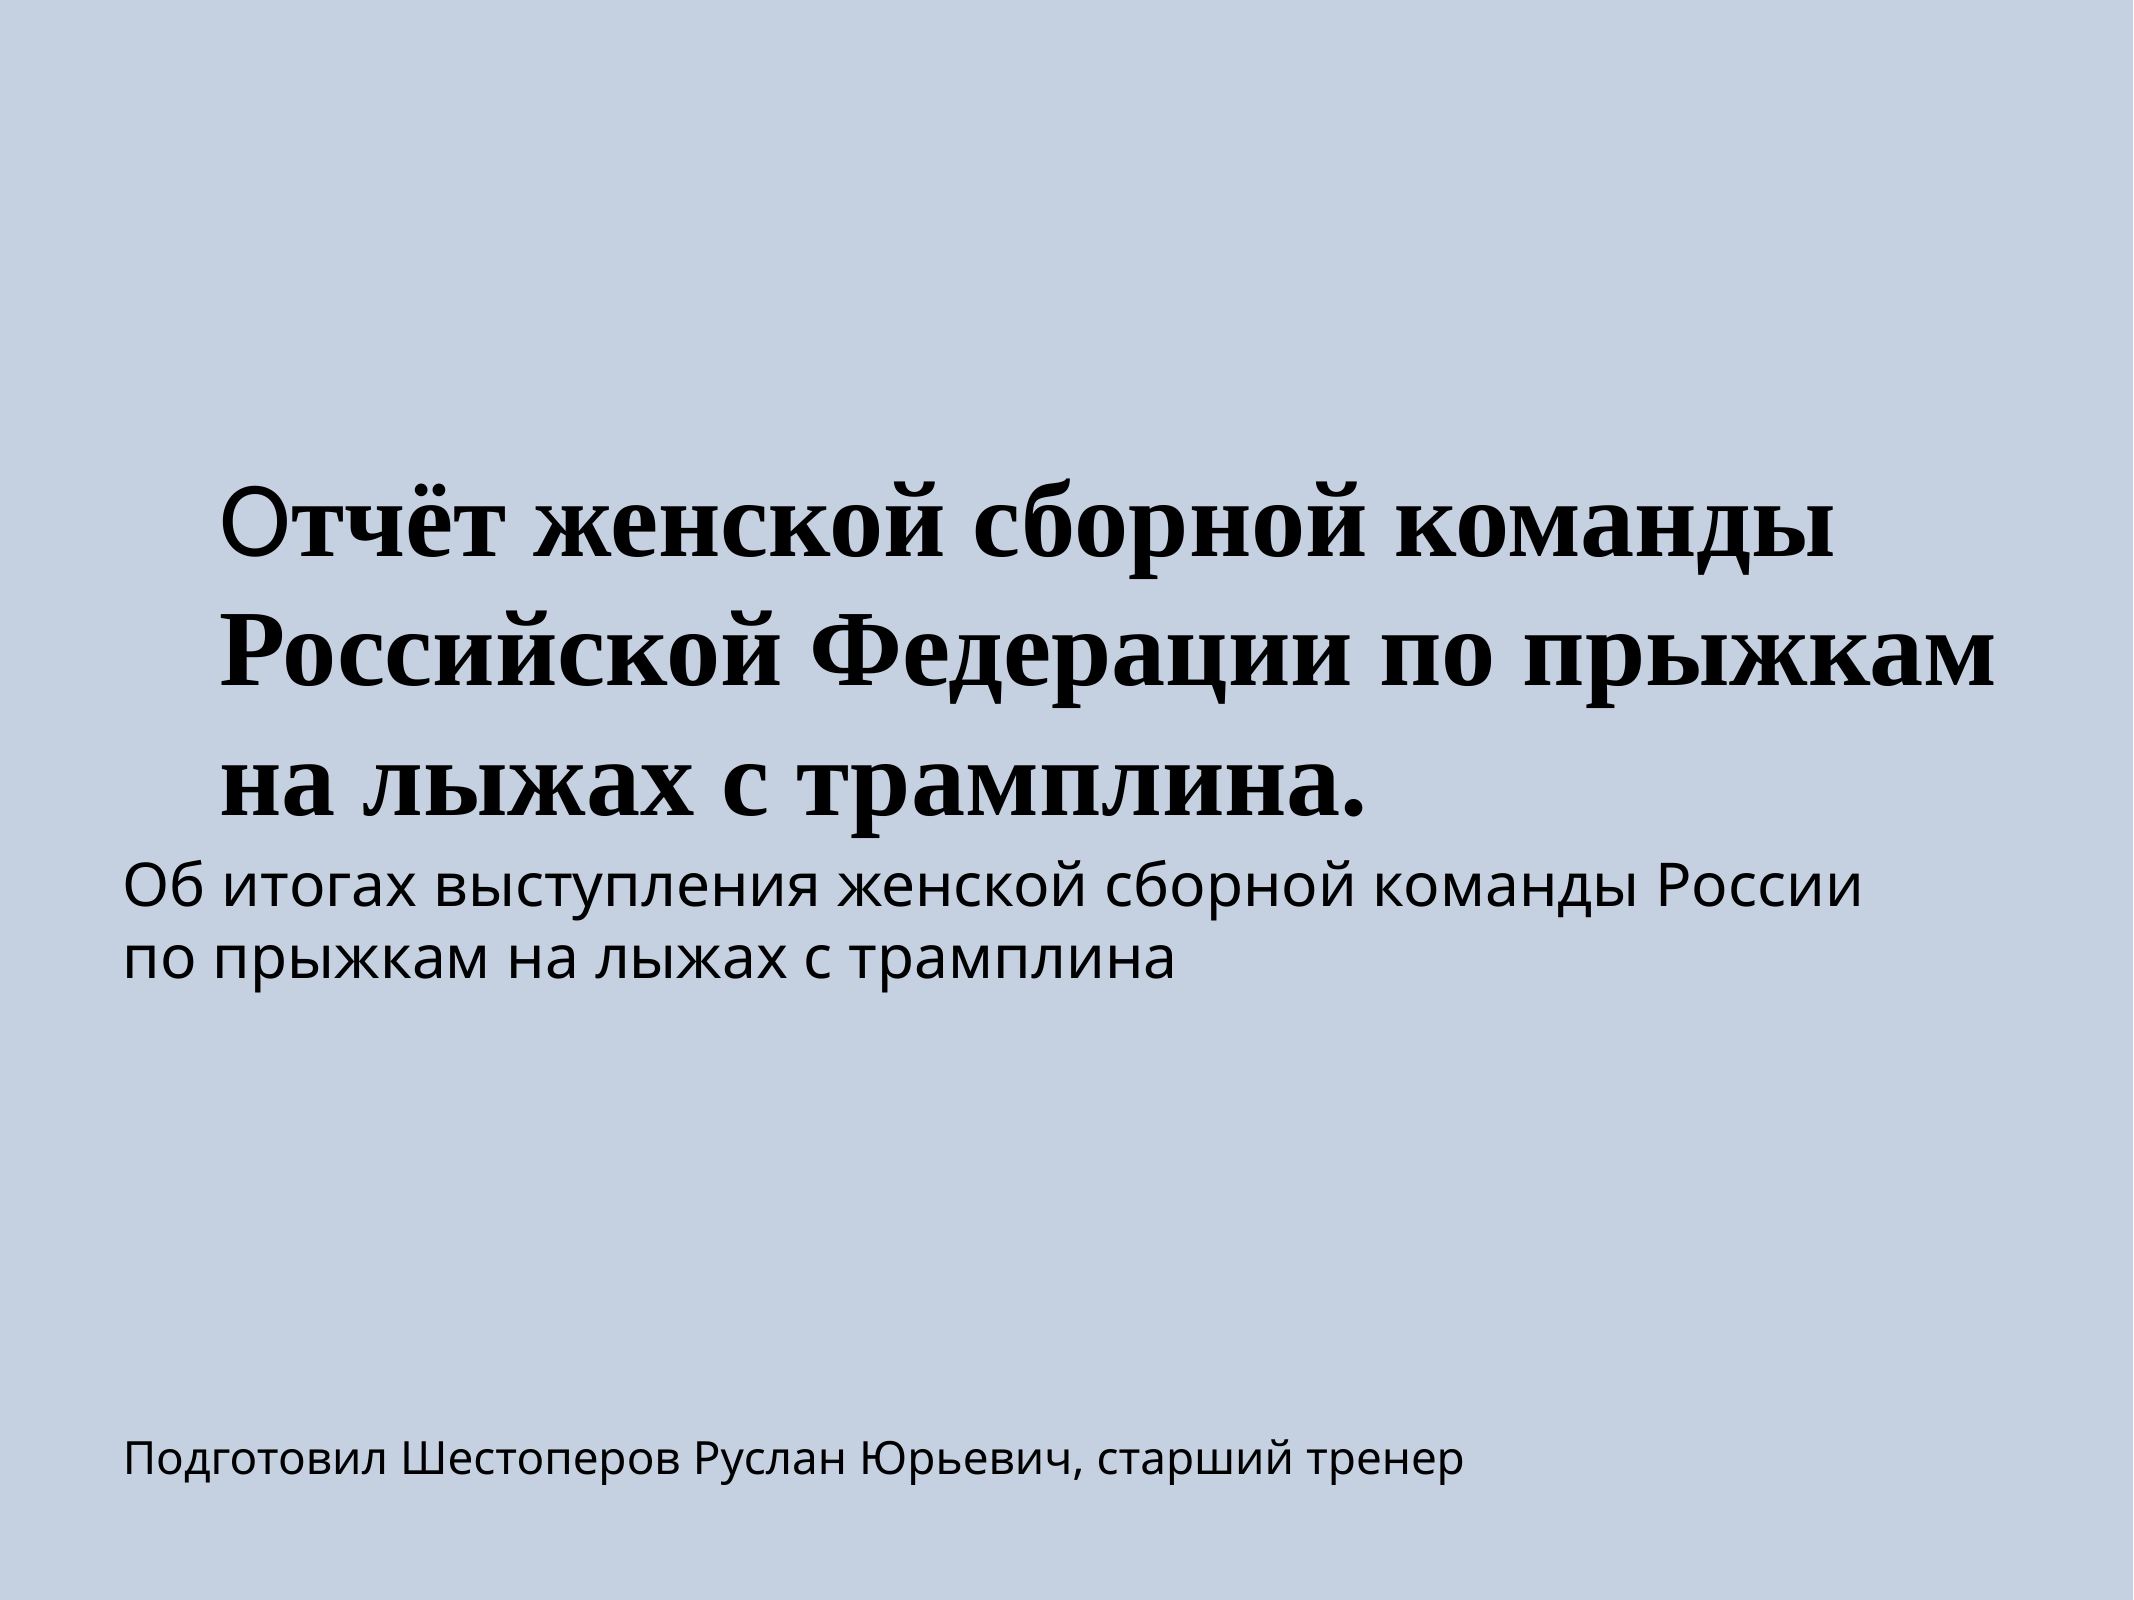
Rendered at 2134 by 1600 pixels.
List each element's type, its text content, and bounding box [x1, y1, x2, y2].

list Подготовил Шестоперов Руслан Юрьевич, старший тренер [114, 1416, 2019, 1492]
subtitle Об итогах выступления женской сборной команды России по прыжкам на лыжах с трамплина [114, 837, 2019, 1076]
title Отчёт женской сборной команды Российской Федерации по прыжкам на лыжах с трамплина. [114, 304, 2019, 837]
